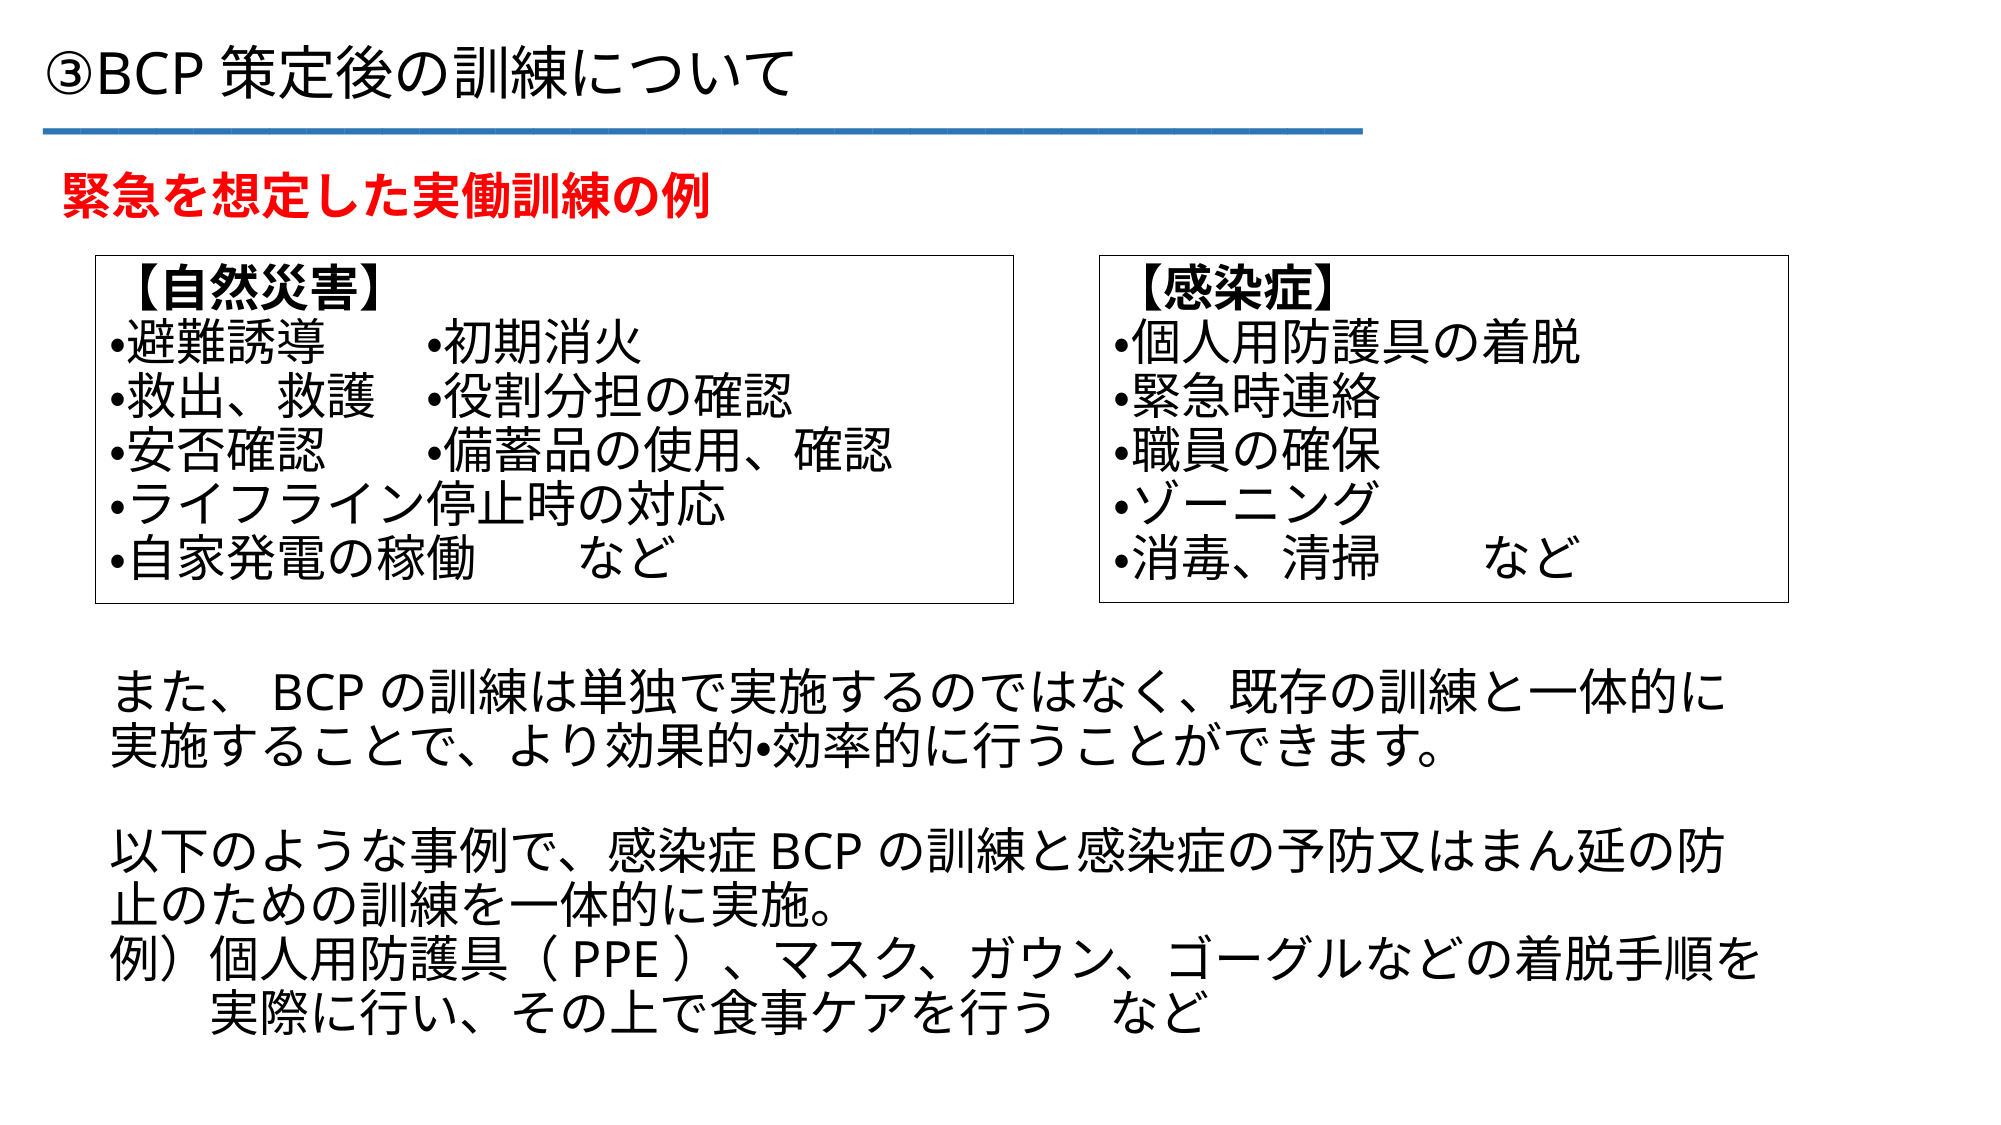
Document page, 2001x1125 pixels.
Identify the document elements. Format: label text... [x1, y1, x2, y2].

text_box 【感染症】 ・個人用防護具の着脱 ・緊急時連絡 ・職員の確保 ・ゾーニング ・消毒、清掃 など [1099, 255, 1789, 603]
text_box ③BCP策定後の訓練について [28, 36, 1923, 131]
text_box また、BCPの訓練は単独で実施するのではなく、既存の訓練と一体的に実施することで、より効果的・効率的に行うことができます。 [95, 659, 1789, 798]
text_box 【自然災害】 ・避難誘導 ・初期消火 ・救出、救護 ・役割分担の確認 ・安否確認 ・備蓄品の使用、確認 ・ライフライン停止時の対応 ・自家発電の稼働 など [95, 255, 1014, 604]
text_box 以下のような事例で、感染症BCPの訓練と感染症の予防又はまん延の防止のための訓練を一体的に実施。 例）個人用防護具（PPE）、マスク、ガウン、ゴーグルなどの着脱手順を 実際に行い、その上で食事ケアを行う など [95, 818, 1789, 1077]
text_box 緊急を想定した実働訓練の例 [47, 163, 1942, 236]
text_box ___________________________________ [28, 17, 1960, 164]
